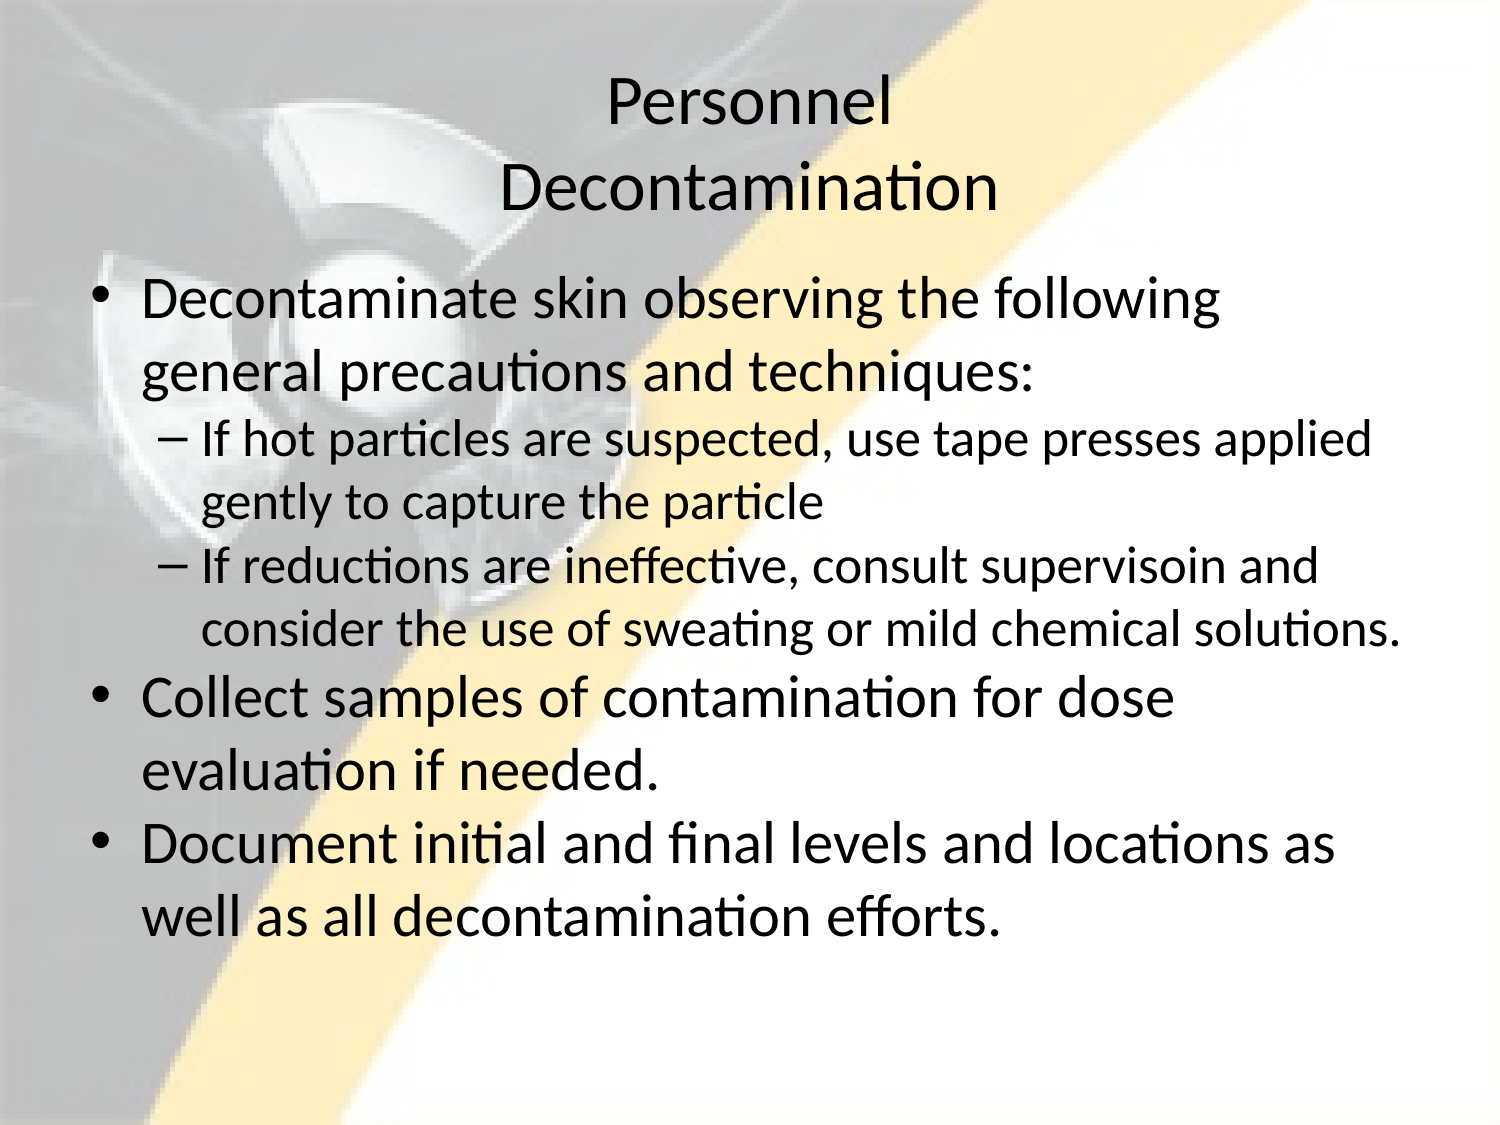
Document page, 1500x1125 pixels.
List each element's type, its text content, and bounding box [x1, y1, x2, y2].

list Decontaminate skin observing the following general precautions and techniques: If hot particles are suspected, use tape presses applied gently to capture the particle If reductions are ineffective, consult supervisoin and consider the use of sweating or mild chemical solutions. Collect samples of contamination for dose evaluation if needed. Document initial and final levels and locations as well as all decontamination efforts. [75, 249, 1425, 1025]
title Personnel Decontamination [75, 45, 1425, 233]
